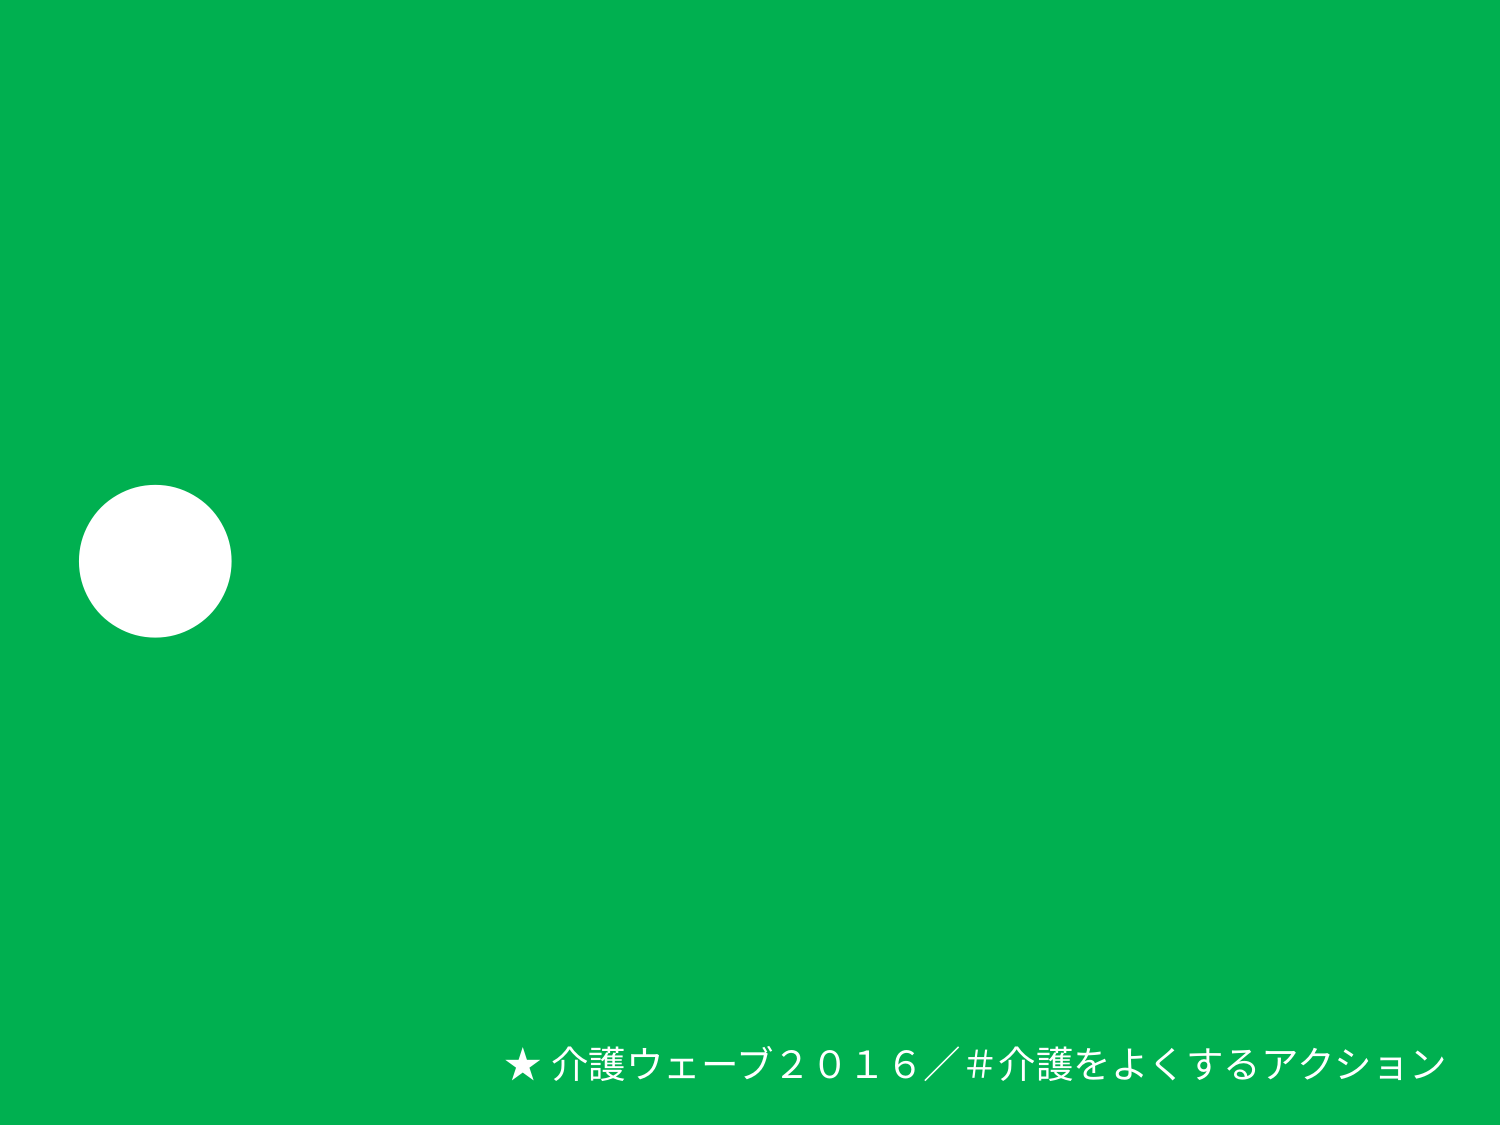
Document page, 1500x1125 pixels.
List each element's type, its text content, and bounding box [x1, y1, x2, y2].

text_box ★介護ウェーブ２０１６／＃介護をよくするアクション [490, 1033, 1500, 1094]
text_box ● [53, 91, 1495, 976]
